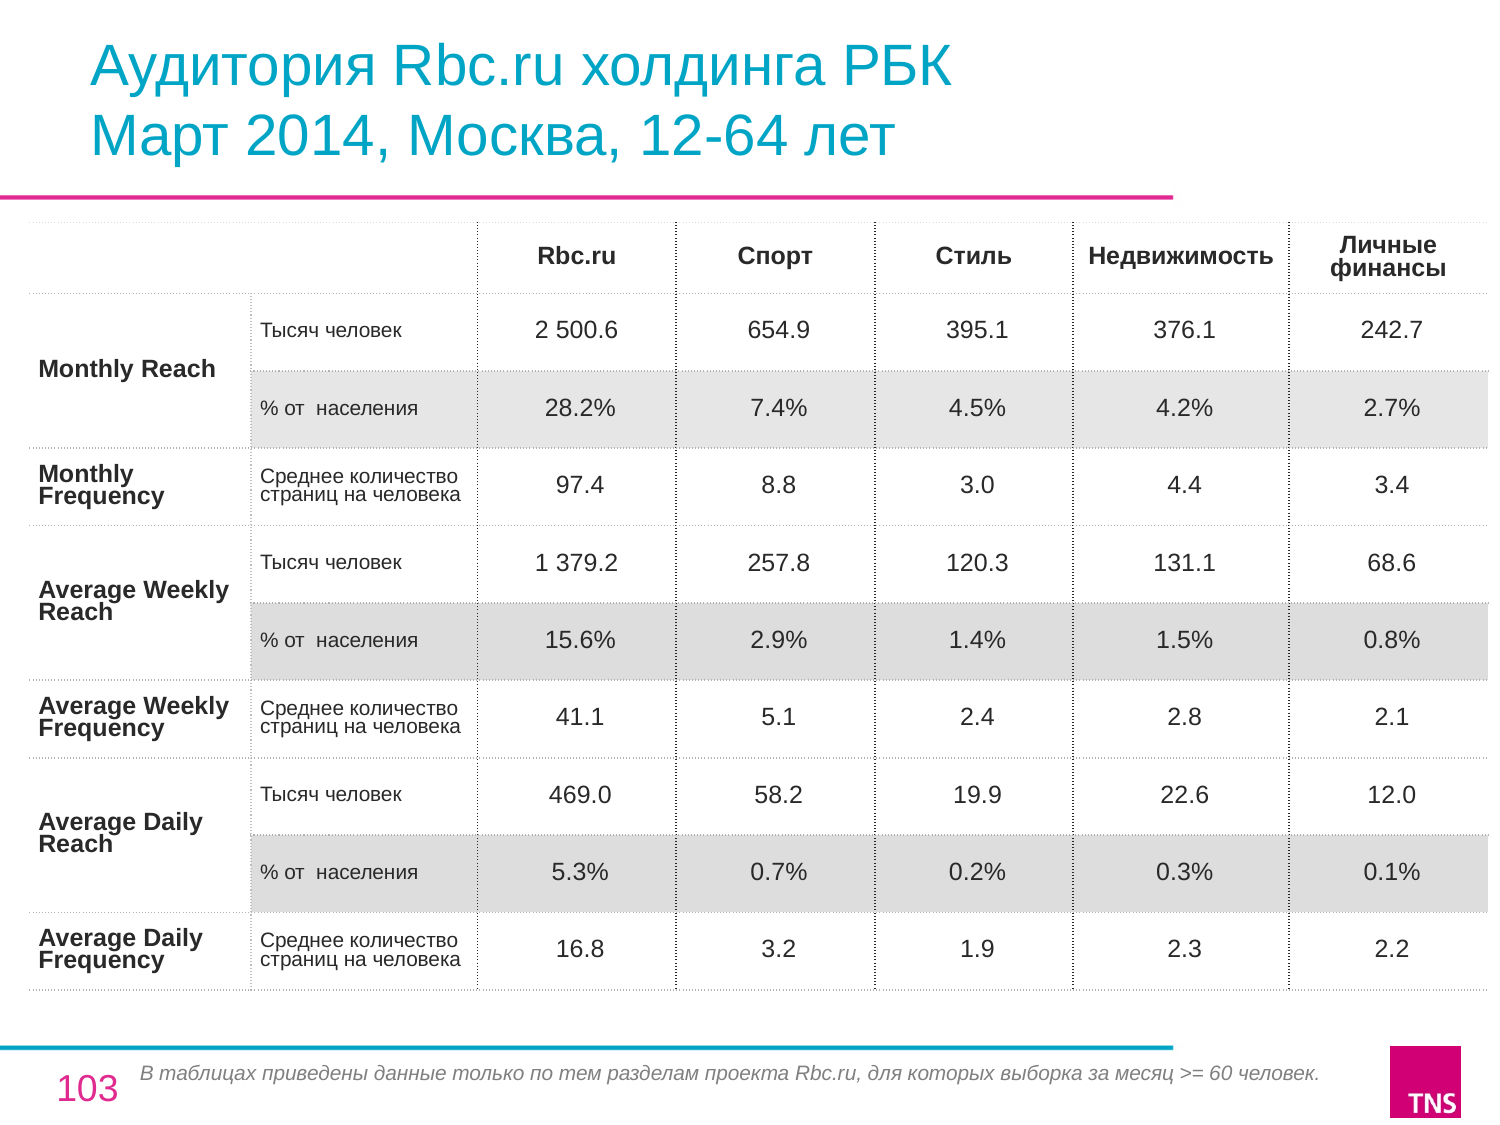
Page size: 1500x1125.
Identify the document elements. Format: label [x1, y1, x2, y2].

table_header [29, 223, 1488, 294]
title [74, 8, 1476, 187]
table_cell [29, 294, 1488, 990]
slide_number [40, 1055, 392, 1125]
text_box [124, 1052, 1463, 1092]
picture [0, 0, 1500, 1125]
